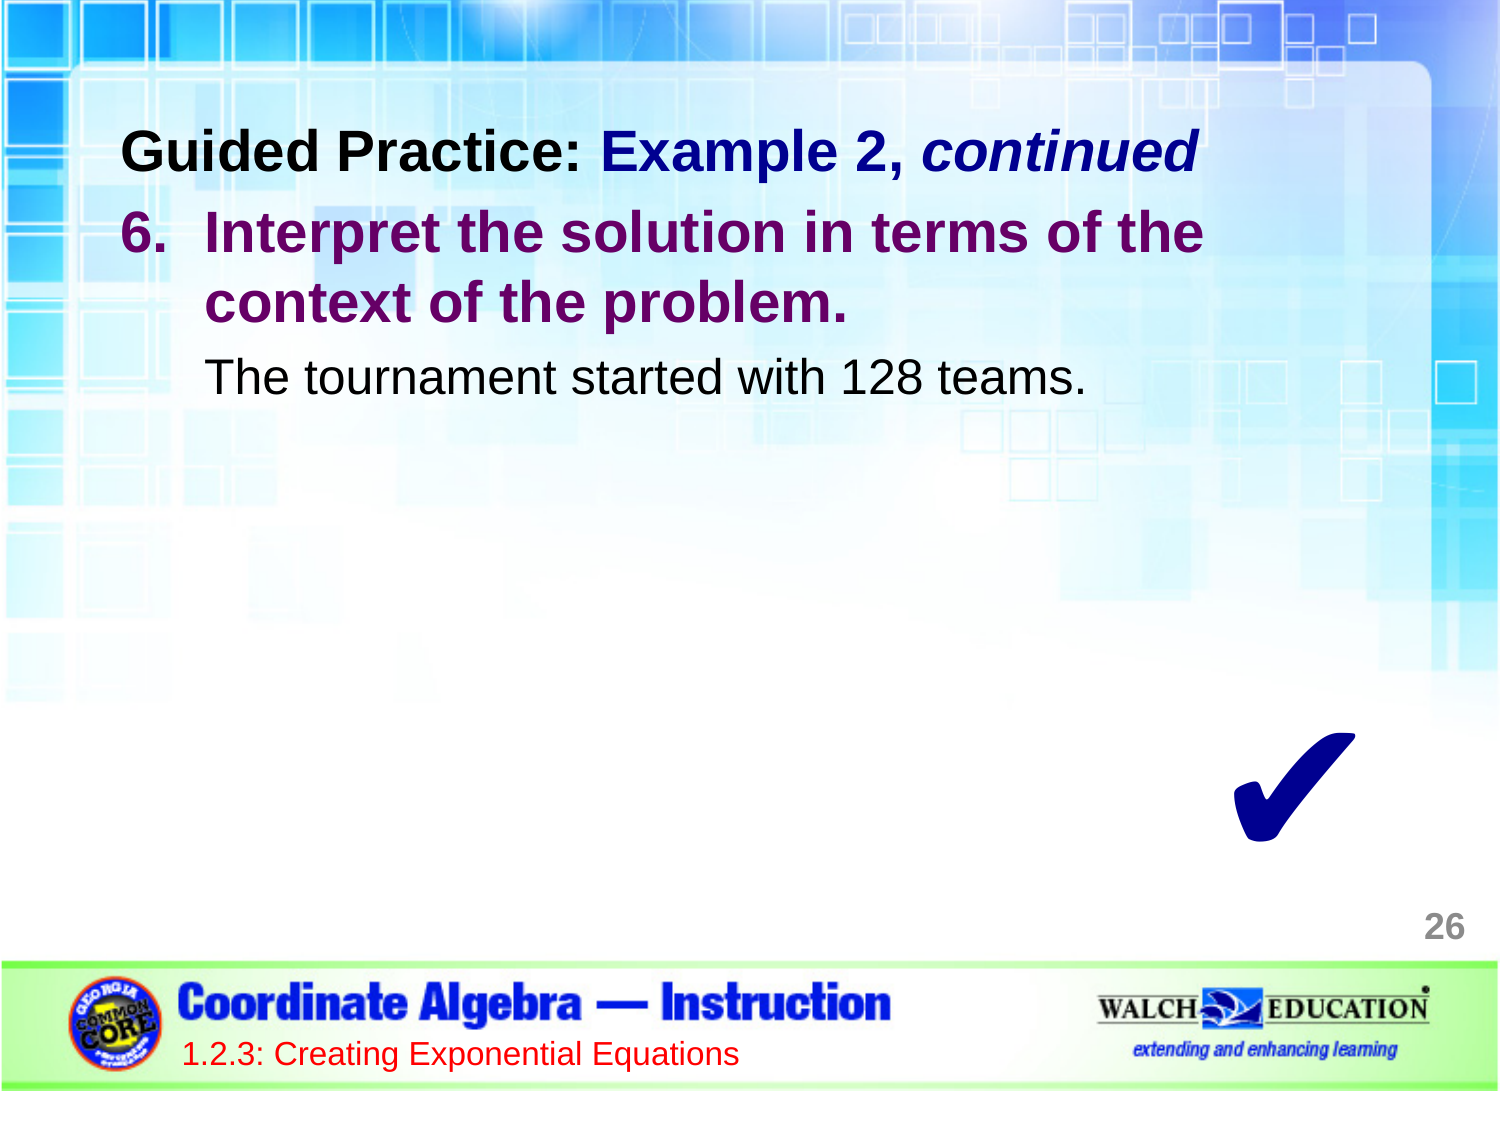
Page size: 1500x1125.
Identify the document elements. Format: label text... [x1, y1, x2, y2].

text_box ✔ [1128, 651, 1394, 907]
list 1.2.3: Creating Exponential Equations [166, 1024, 1074, 1069]
subtitle Guided Practice: Example 2, continued Interpret the solution in terms of the context of the problem. The tournament started with 128 teams. [105, 105, 1394, 925]
slide_number 26 [1361, 901, 1481, 949]
picture [1, 0, 1500, 1091]
